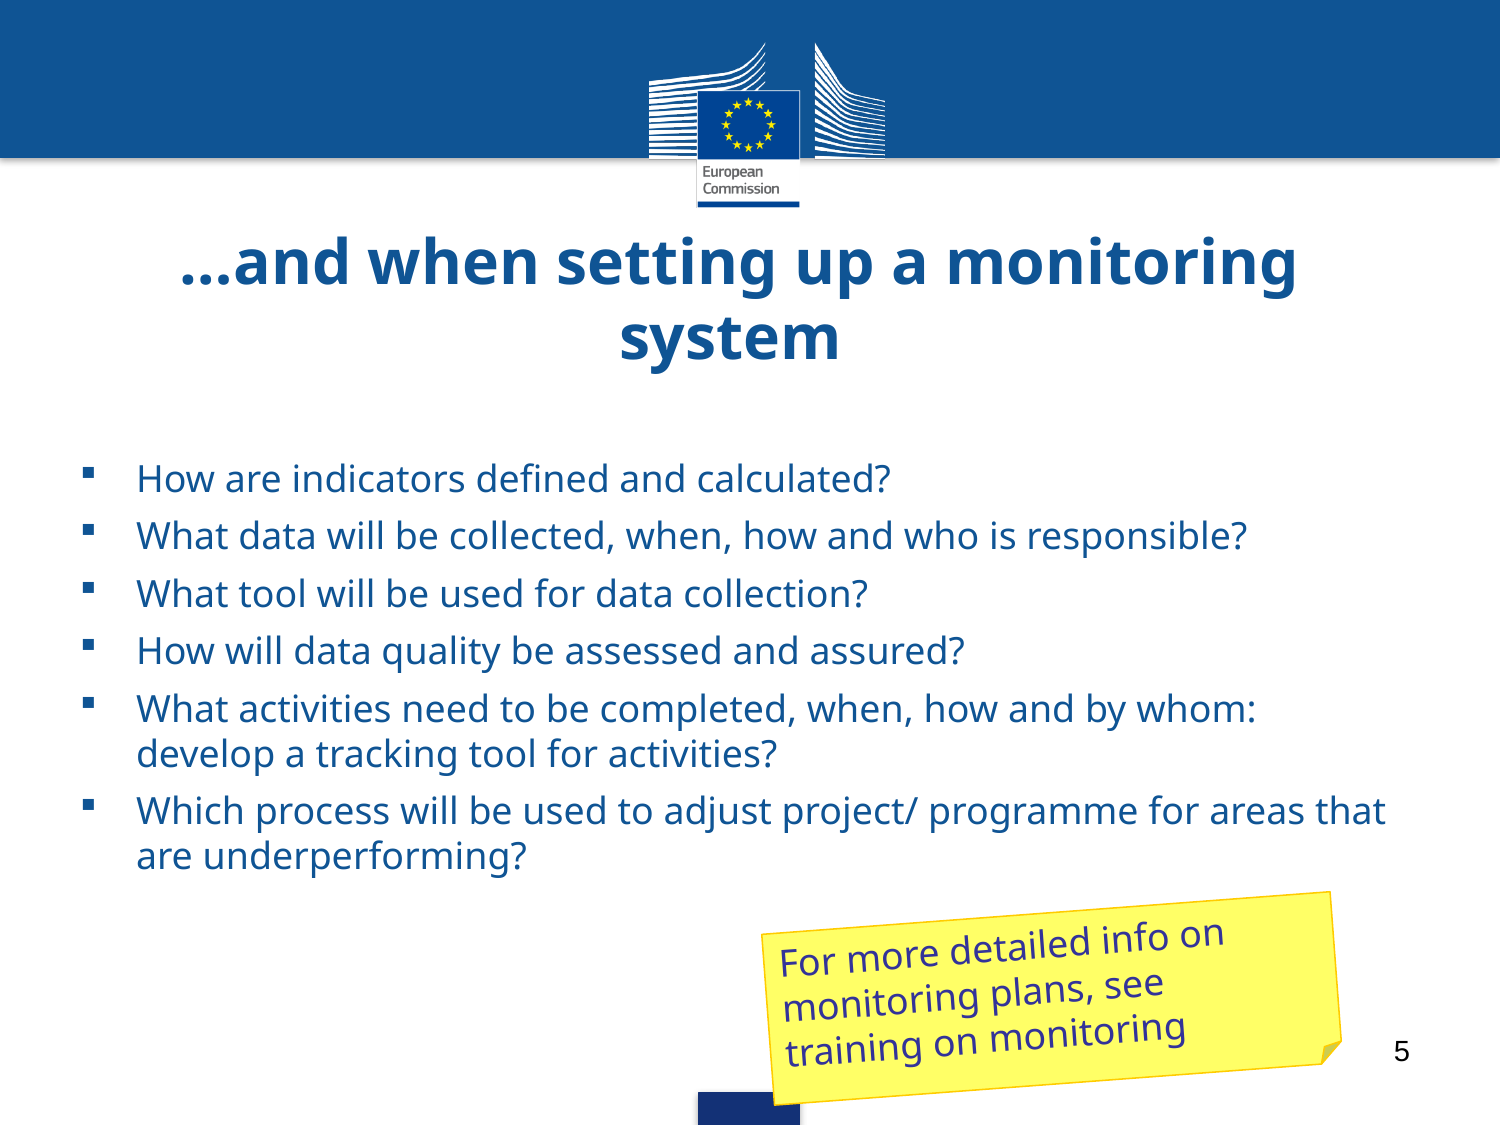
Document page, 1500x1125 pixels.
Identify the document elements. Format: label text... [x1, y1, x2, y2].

picture [649, 42, 885, 208]
slide_number 5 [1074, 1024, 1426, 1103]
title …and when setting up a monitoring system [64, 219, 1416, 374]
list How are indicators defined and calculated? What data will be collected, when, how and who is responsible? What tool will be used for data collection? How will data quality be assessed and assured? What activities need to be completed, when, how and by whom: develop a tracking tool for activities? Which process will be used to adjust project/ programme for areas that are underperforming? [64, 396, 1416, 1000]
text_box For more detailed info on monitoring plans, see training on monitoring [761, 891, 1342, 1106]
